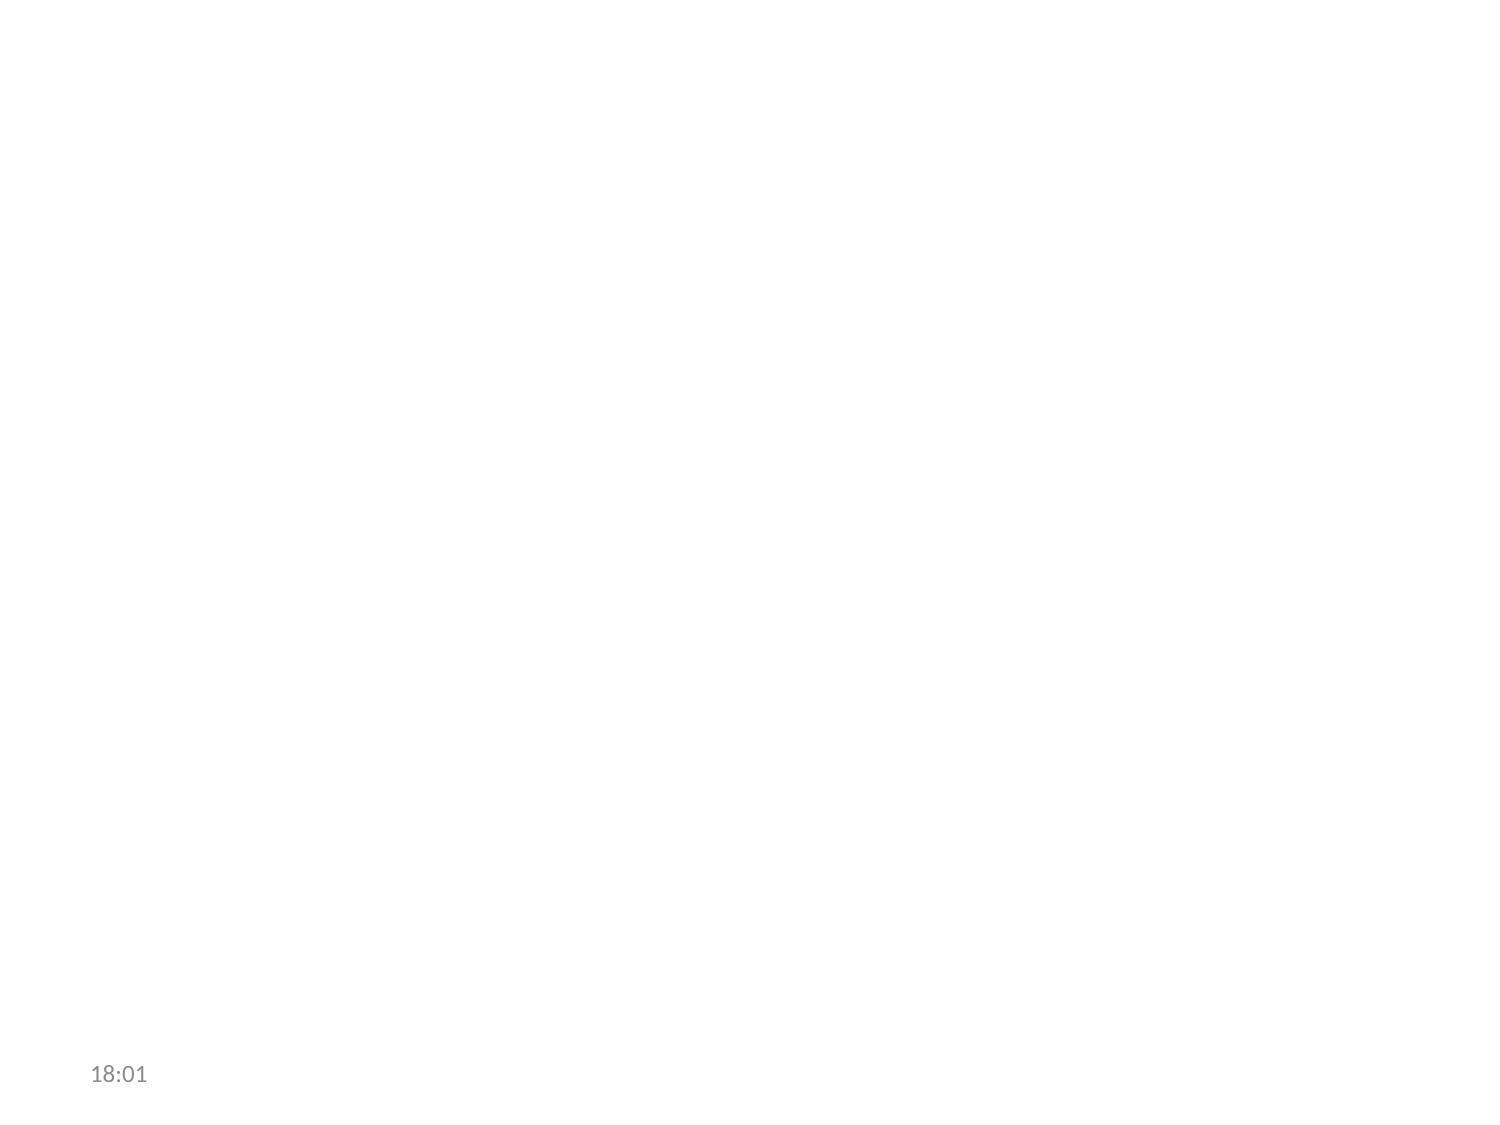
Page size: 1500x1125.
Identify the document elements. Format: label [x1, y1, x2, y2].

slide_number [75, 1042, 425, 1103]
